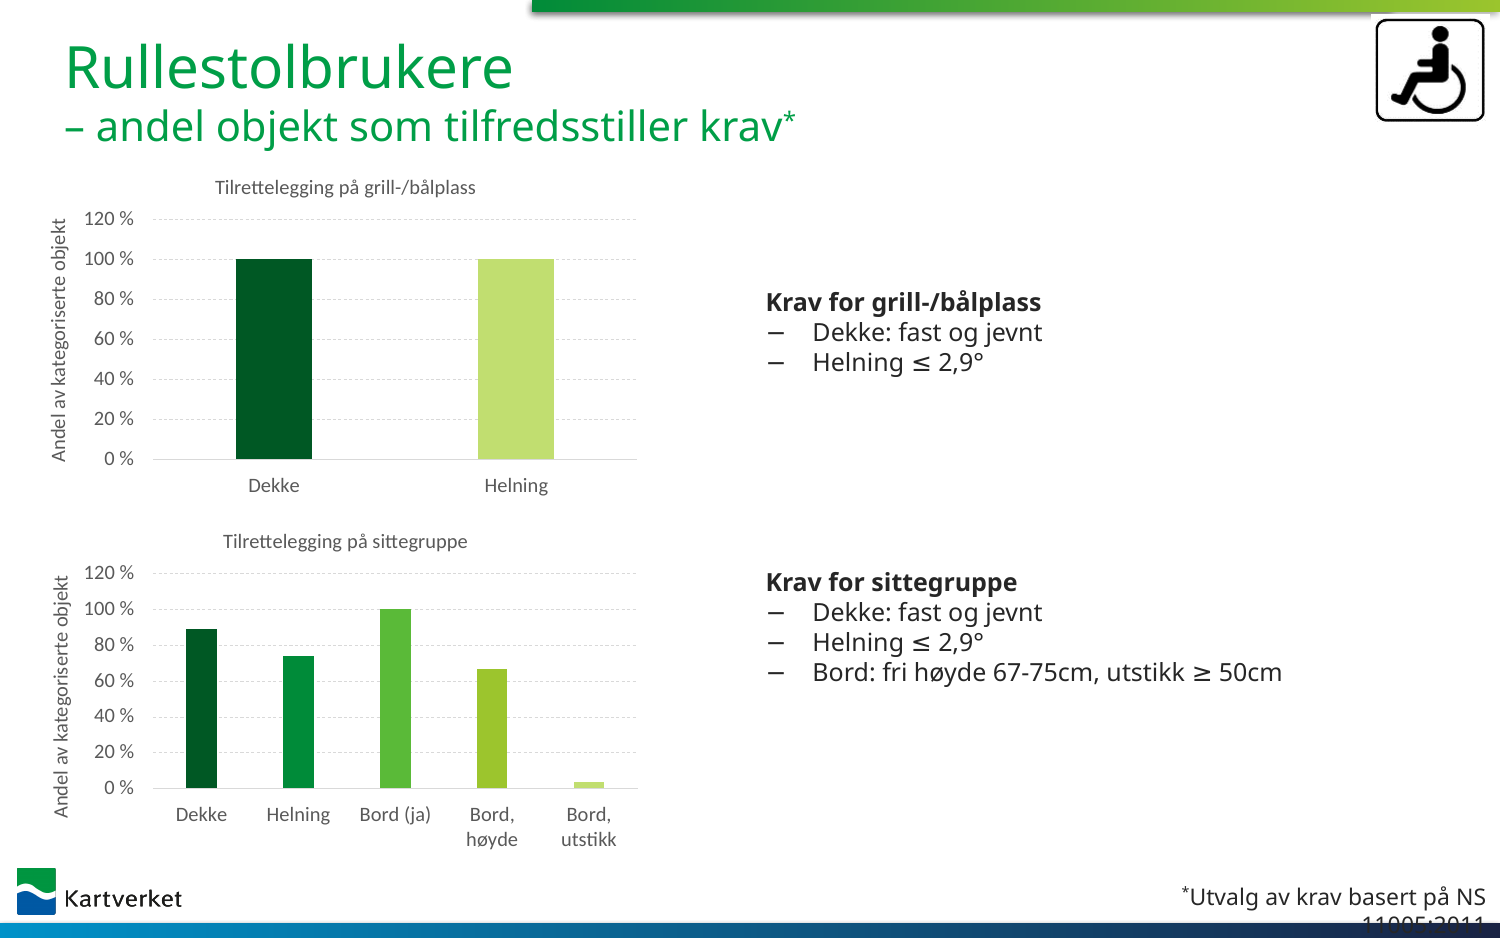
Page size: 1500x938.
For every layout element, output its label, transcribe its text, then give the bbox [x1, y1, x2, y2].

picture [41, 166, 650, 505]
text_box Krav for grill-/bålplass Dekke: fast og jevnt Helning ≤ 2,9° [750, 279, 1452, 384]
picture [1371, 13, 1491, 127]
text_box Krav for sittegruppe Dekke: fast og jevnt Helning ≤ 2,9° Bord: fri høyde 67-75cm, utstikk ≥ 50cm [750, 559, 1500, 694]
text_box Rullestolbrukere – andel objekt som tilfredsstiller krav* [49, 14, 1431, 158]
text_box *Utvalg av krav basert på NS 11005:2011 [1068, 873, 1500, 938]
picture [41, 520, 650, 859]
